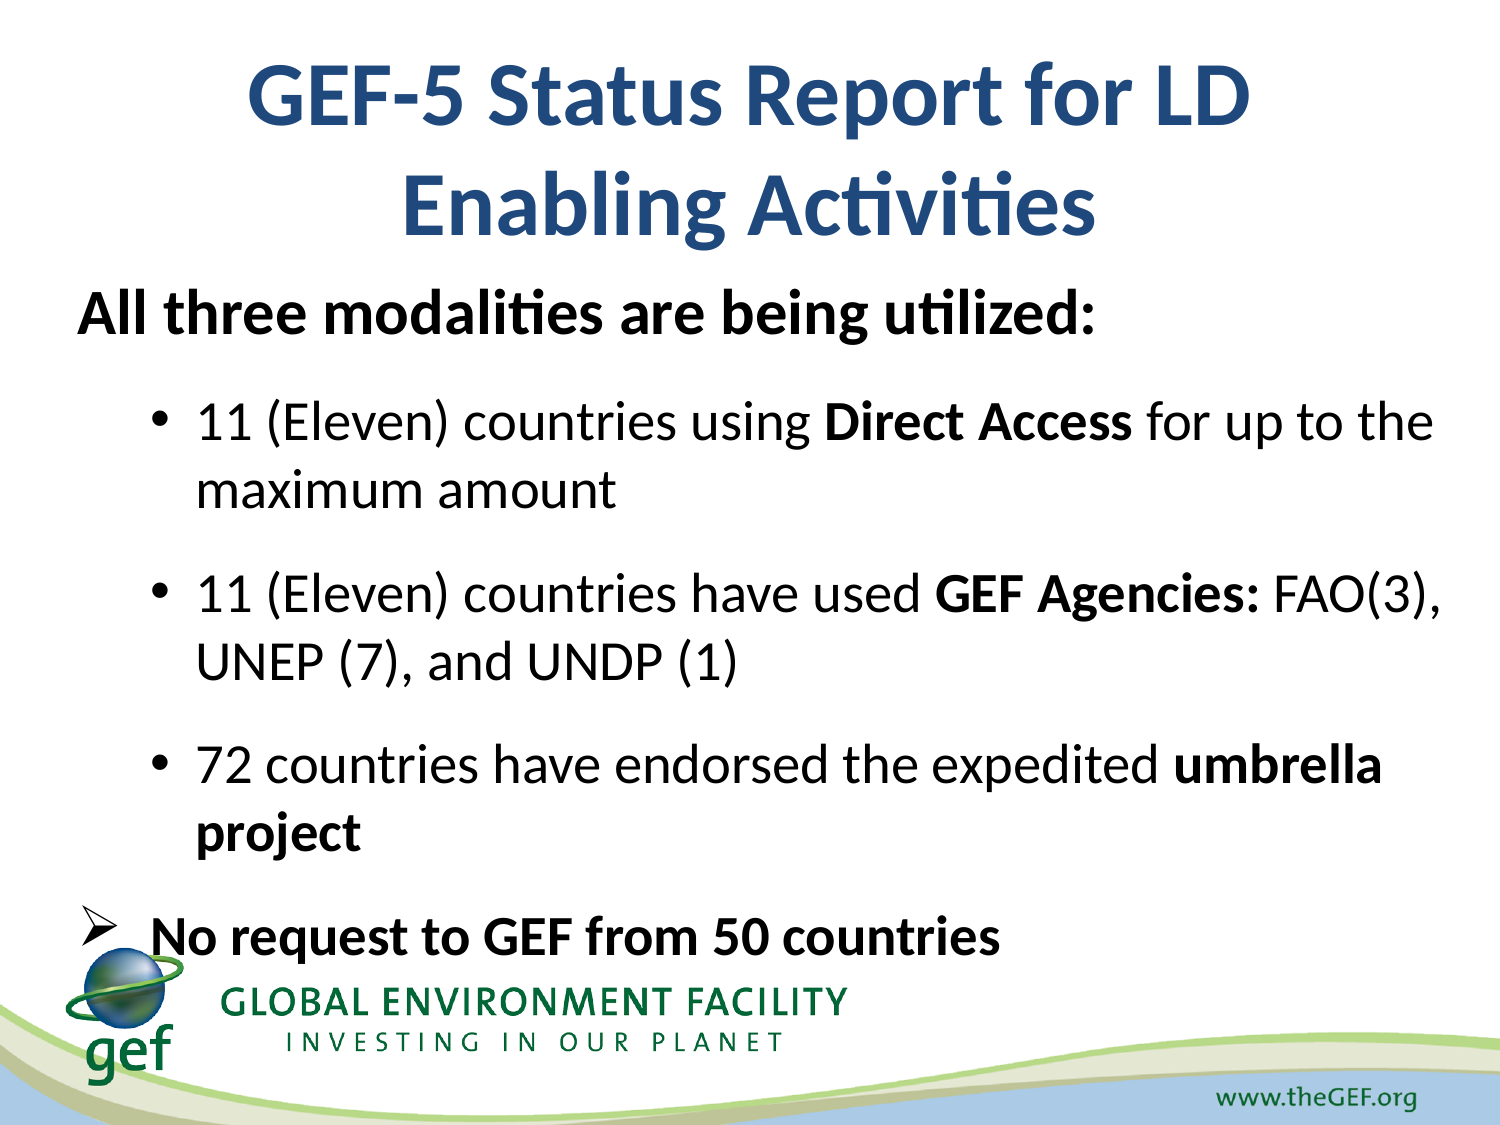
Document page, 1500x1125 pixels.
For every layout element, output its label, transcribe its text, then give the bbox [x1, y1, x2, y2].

text_box All three modalities are being utilized: 11 (Eleven) countries using Direct Access for up to the maximum amount 11 (Eleven) countries have used GEF Agencies: FAO(3), UNEP (7), and UNDP (1) 72 countries have endorsed the expedited umbrella project No request to GEF from 50 countries [62, 262, 1463, 975]
picture [0, 920, 1500, 1125]
title GEF-5 Status Report for LD Enabling Activities [74, 49, 1426, 238]
